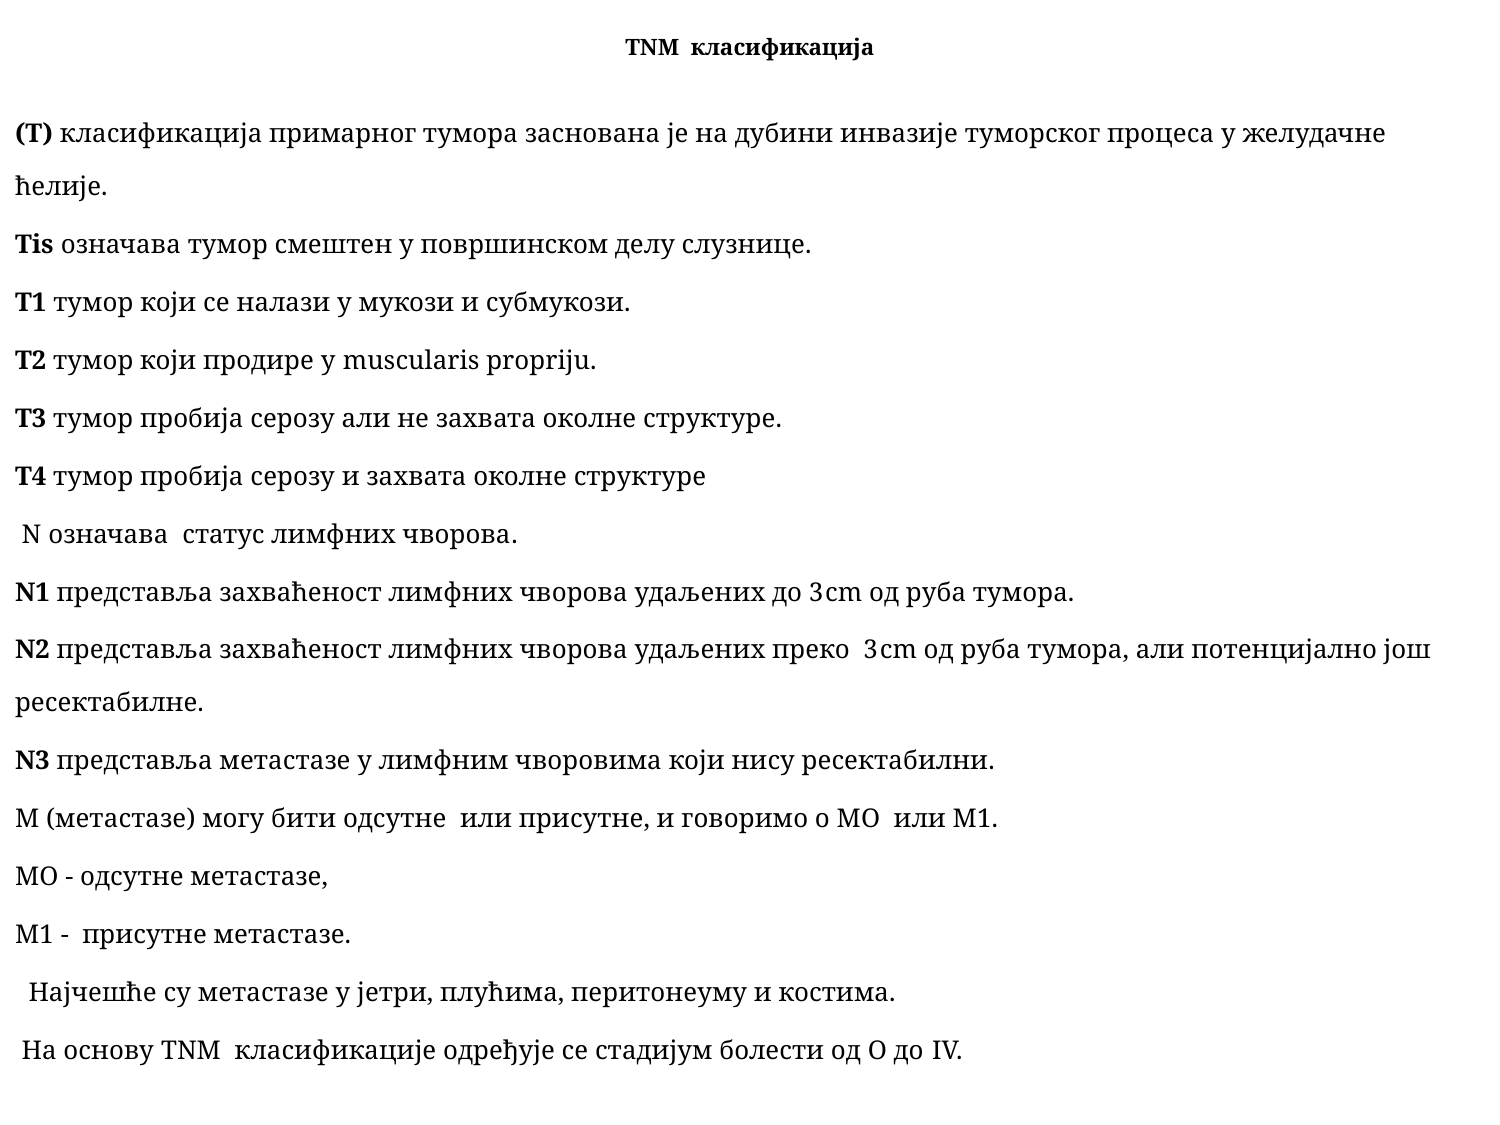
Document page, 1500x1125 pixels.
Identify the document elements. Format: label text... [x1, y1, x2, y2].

list (Т) класификација примарног тумора заснована је на дубини инвазије туморског процеса у желудачне ћелије. Тis означава тумор смештен у површинском делу слузнице. Т1 тумор који се налази у мукози и субмукози. Т2 тумор који продире у muscularis propriju. T3 тумор пробија серозу али не захвата околне структуре. Т4 тумор пробија серозу и захвата околне структуре N означава статус лимфних чворова. N1 представља захваћеност лимфних чворова удаљених до 3cm од руба тумора. N2 представља захваћеност лимфних чворова удаљених преко 3cm од руба тумора, али потенцијално још ресектабилне. N3 представља метастазе у лимфним чворовима који нису ресектабилни. М (метастазе) могу бити одсутне или присутне, и говоримо о МО или М1. МО - oдсутне метастазе, М1 - присутне метастазе. Најчешће су метастазе у јетри, плућима, перитонеуму и костима. На основу TNM класификације одређује се стадијум болести од О до IV. [0, 87, 1500, 1100]
title ТNМ класификација [75, 24, 1425, 68]
